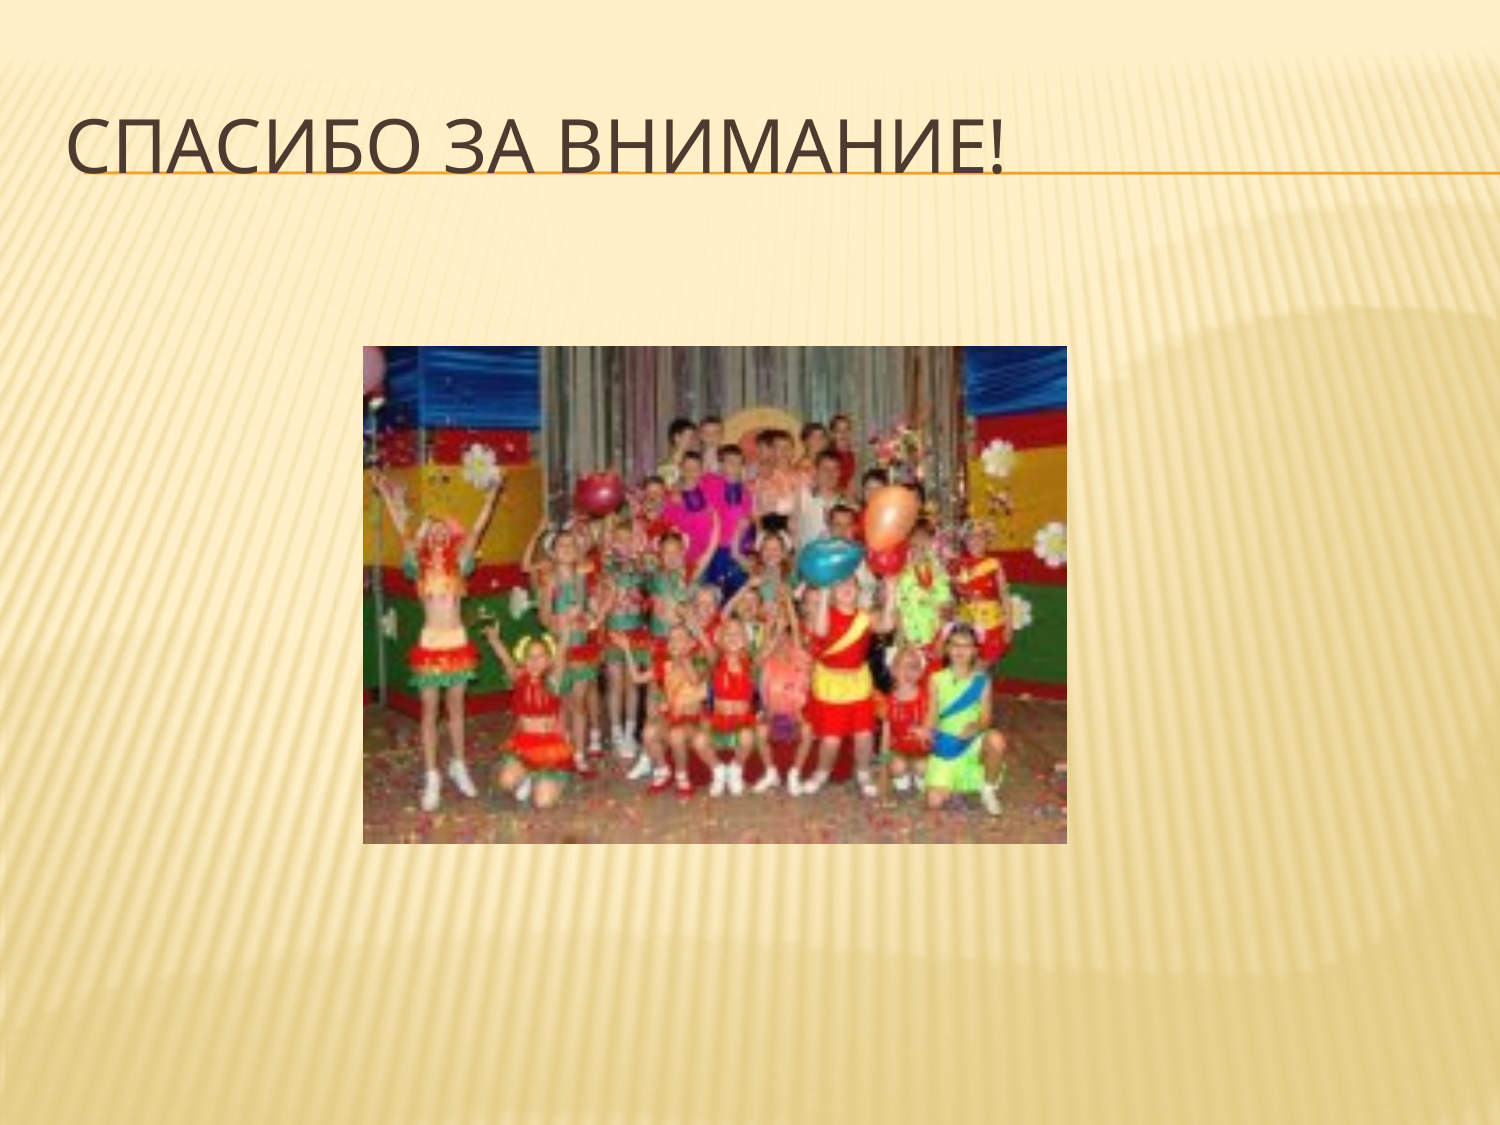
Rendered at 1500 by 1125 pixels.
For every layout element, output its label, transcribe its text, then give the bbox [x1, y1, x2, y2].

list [362, 346, 1067, 844]
title Спасибо за внимание! [50, 75, 1475, 213]
